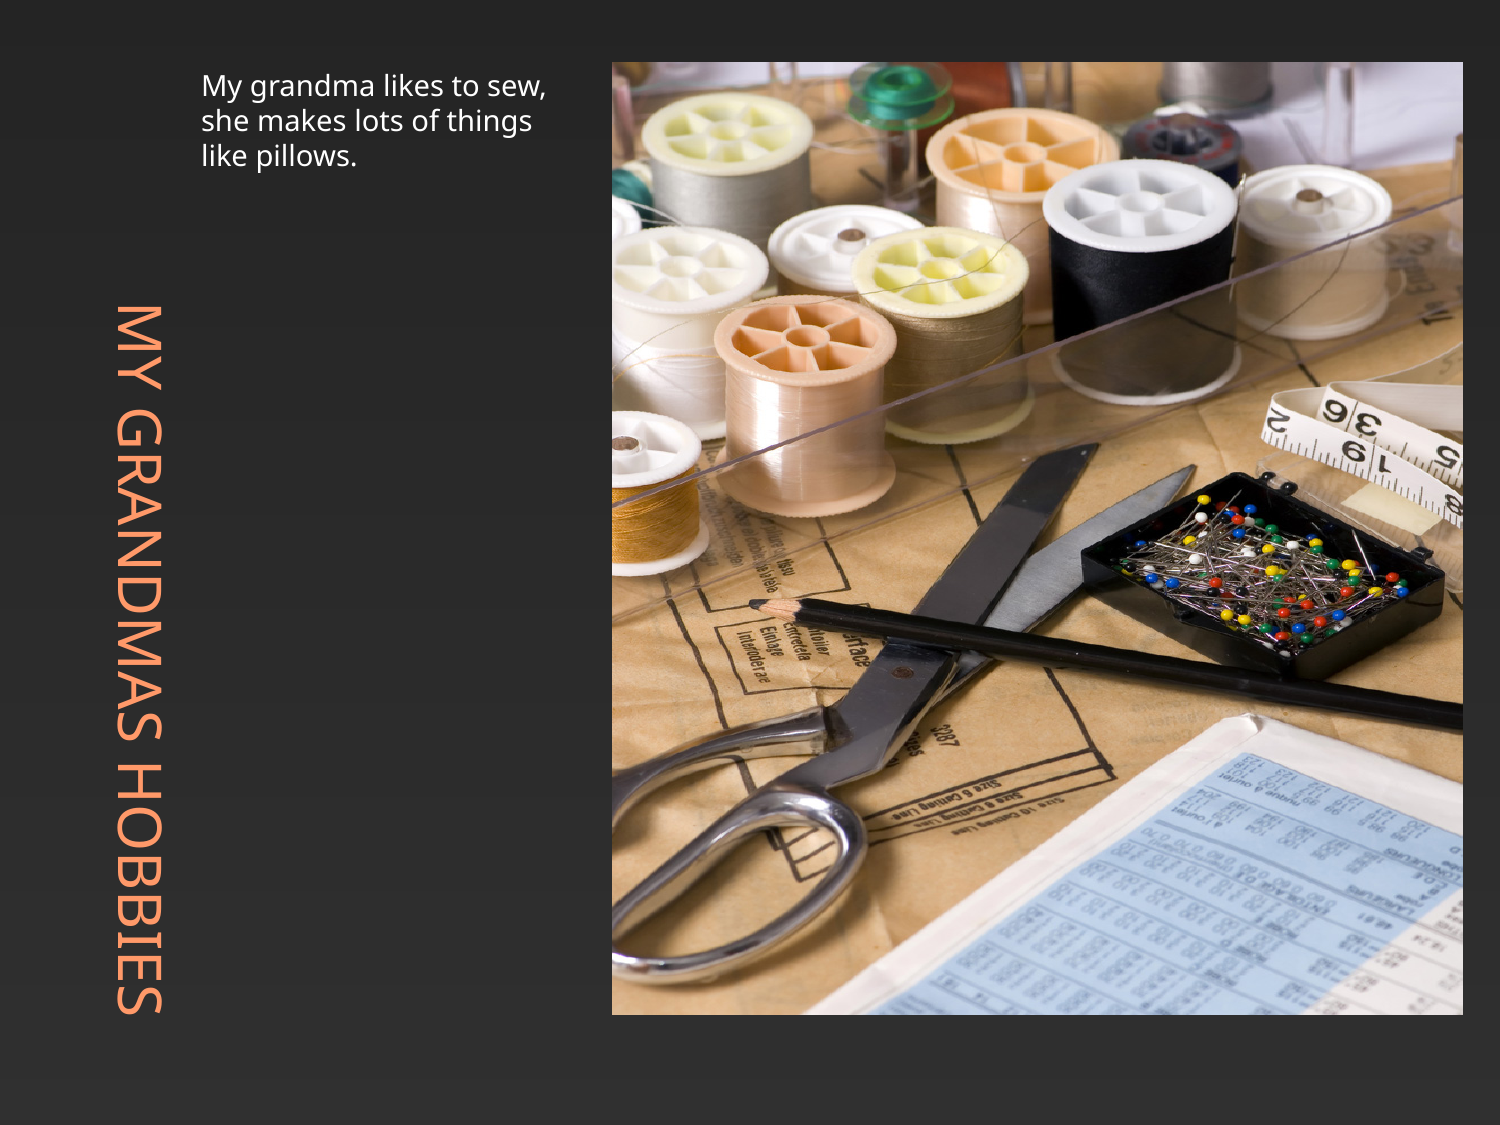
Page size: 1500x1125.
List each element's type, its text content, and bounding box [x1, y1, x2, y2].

list My grandma likes to sew, she makes lots of things like pillows. [186, 60, 587, 1036]
title My grandmas hobbies [36, 60, 186, 1036]
picture [612, 62, 1463, 1015]
